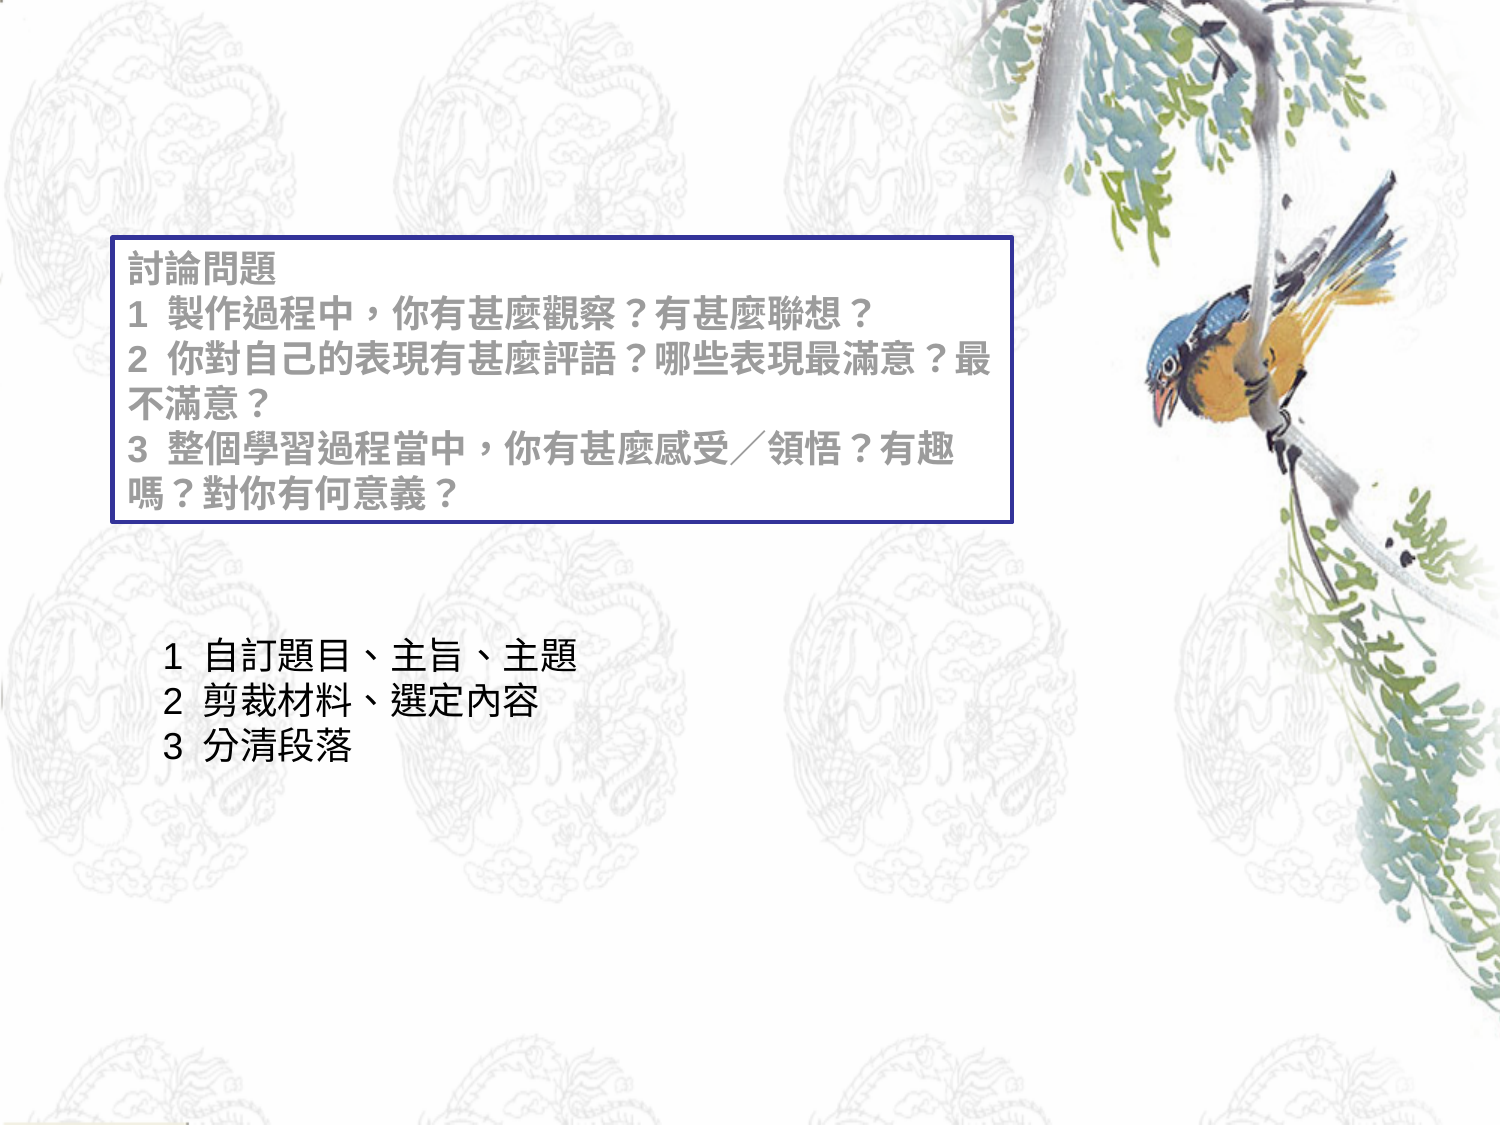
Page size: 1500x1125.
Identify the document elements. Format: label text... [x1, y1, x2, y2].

text_box 討論問題 1 製作過程中，你有甚麼觀察？有甚麼聯想？ 2 你對自己的表現有甚麼評語？哪些表現最滿意？最不滿意？ 3 整個學習過程當中，你有甚麼感受／領悟？有趣嗎？對你有何意義？ [110, 235, 1014, 524]
picture [0, 0, 1500, 1125]
text_box 1 自訂題目、主旨、主題 2 剪裁材料、選定內容 3 分清段落 [147, 624, 593, 775]
